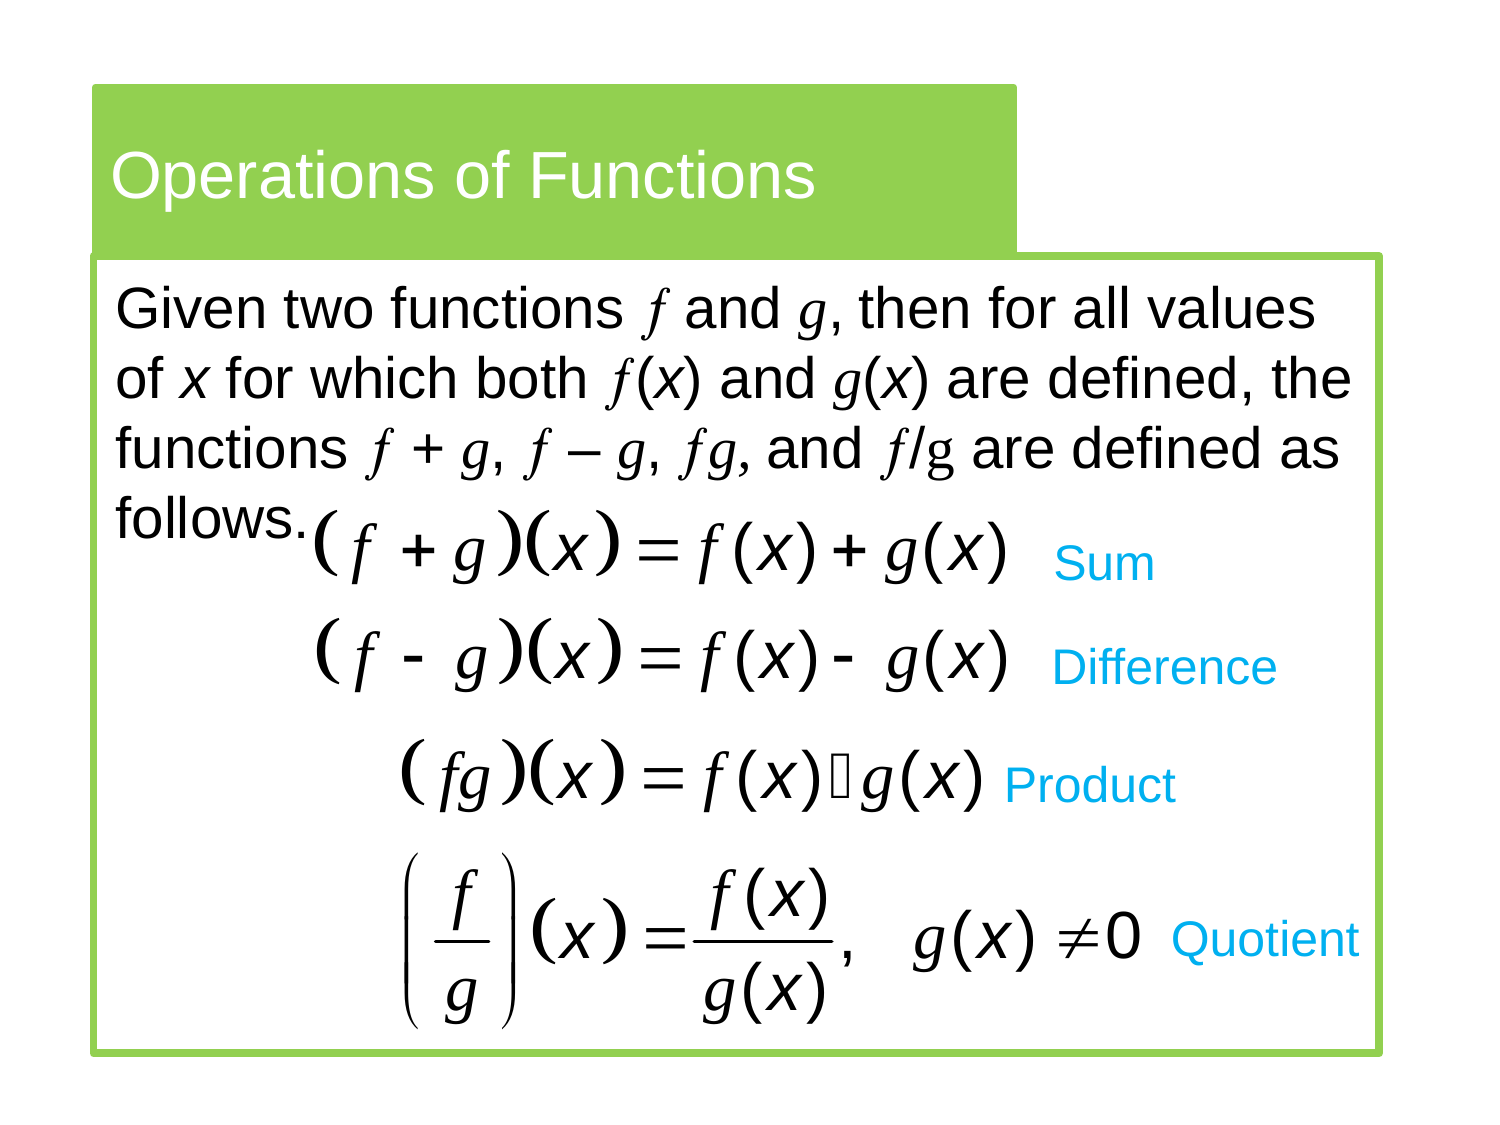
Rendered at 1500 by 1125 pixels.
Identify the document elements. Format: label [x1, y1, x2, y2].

text_box [398, 847, 1145, 1036]
text_box [398, 736, 987, 829]
text_box [310, 507, 1012, 600]
text_box [313, 615, 1012, 708]
text_box [93, 86, 1380, 1054]
